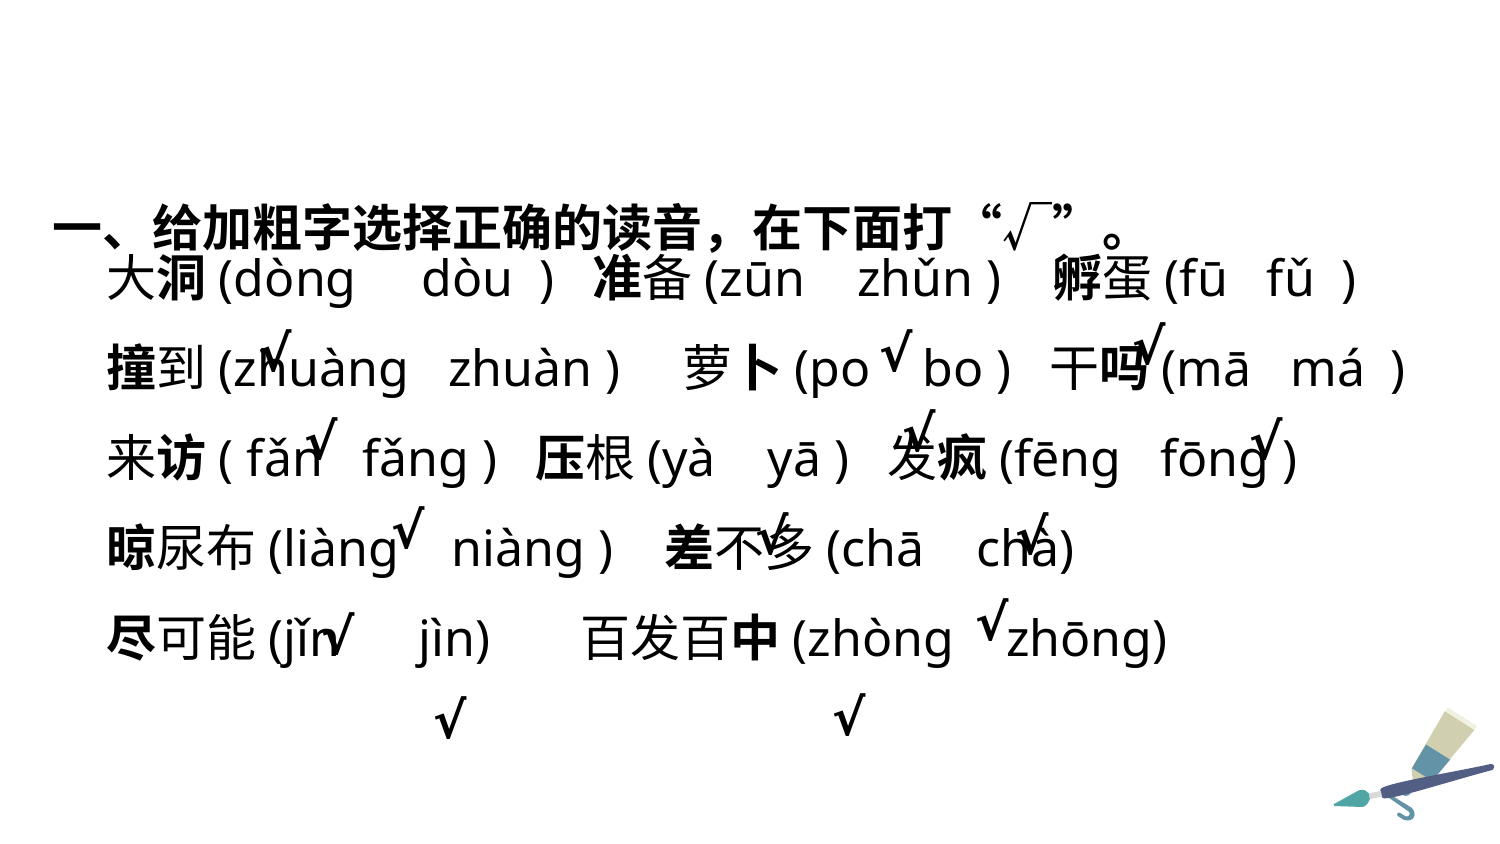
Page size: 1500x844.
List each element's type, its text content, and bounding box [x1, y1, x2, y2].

text_box √ [243, 284, 307, 390]
text_box √ [376, 461, 440, 567]
text_box √ [289, 371, 353, 477]
text_box 大洞(dòng dòu ) 准备(zūn zhǔn ) 孵蛋(fū fǔ ) 撞到(zhuàng zhuàn ) 萝卜(po bo ) 干吗(mā má ) 来访( fǎn fǎng ) 压根(yà yā ) 发疯(fēng fōng ) 晾尿布(liàng niàng ) 差不多(chā chà) 尽可能(jǐn jìn) 百发百中(zhòng zhōng) [92, 148, 1500, 674]
text_box 一、给加粗字选择正确的读音，在下面打“√”。 [38, 159, 1277, 265]
text_box √ [418, 650, 482, 756]
text_box √ [306, 567, 370, 673]
text_box √ [817, 648, 898, 753]
text_box √ [741, 466, 805, 572]
text_box √ [961, 553, 1025, 659]
text_box √ [864, 284, 928, 390]
text_box √ [1000, 466, 1064, 572]
text_box √ [1117, 276, 1181, 382]
text_box √ [1234, 371, 1298, 477]
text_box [1358, 708, 1481, 844]
text_box √ [887, 363, 951, 469]
